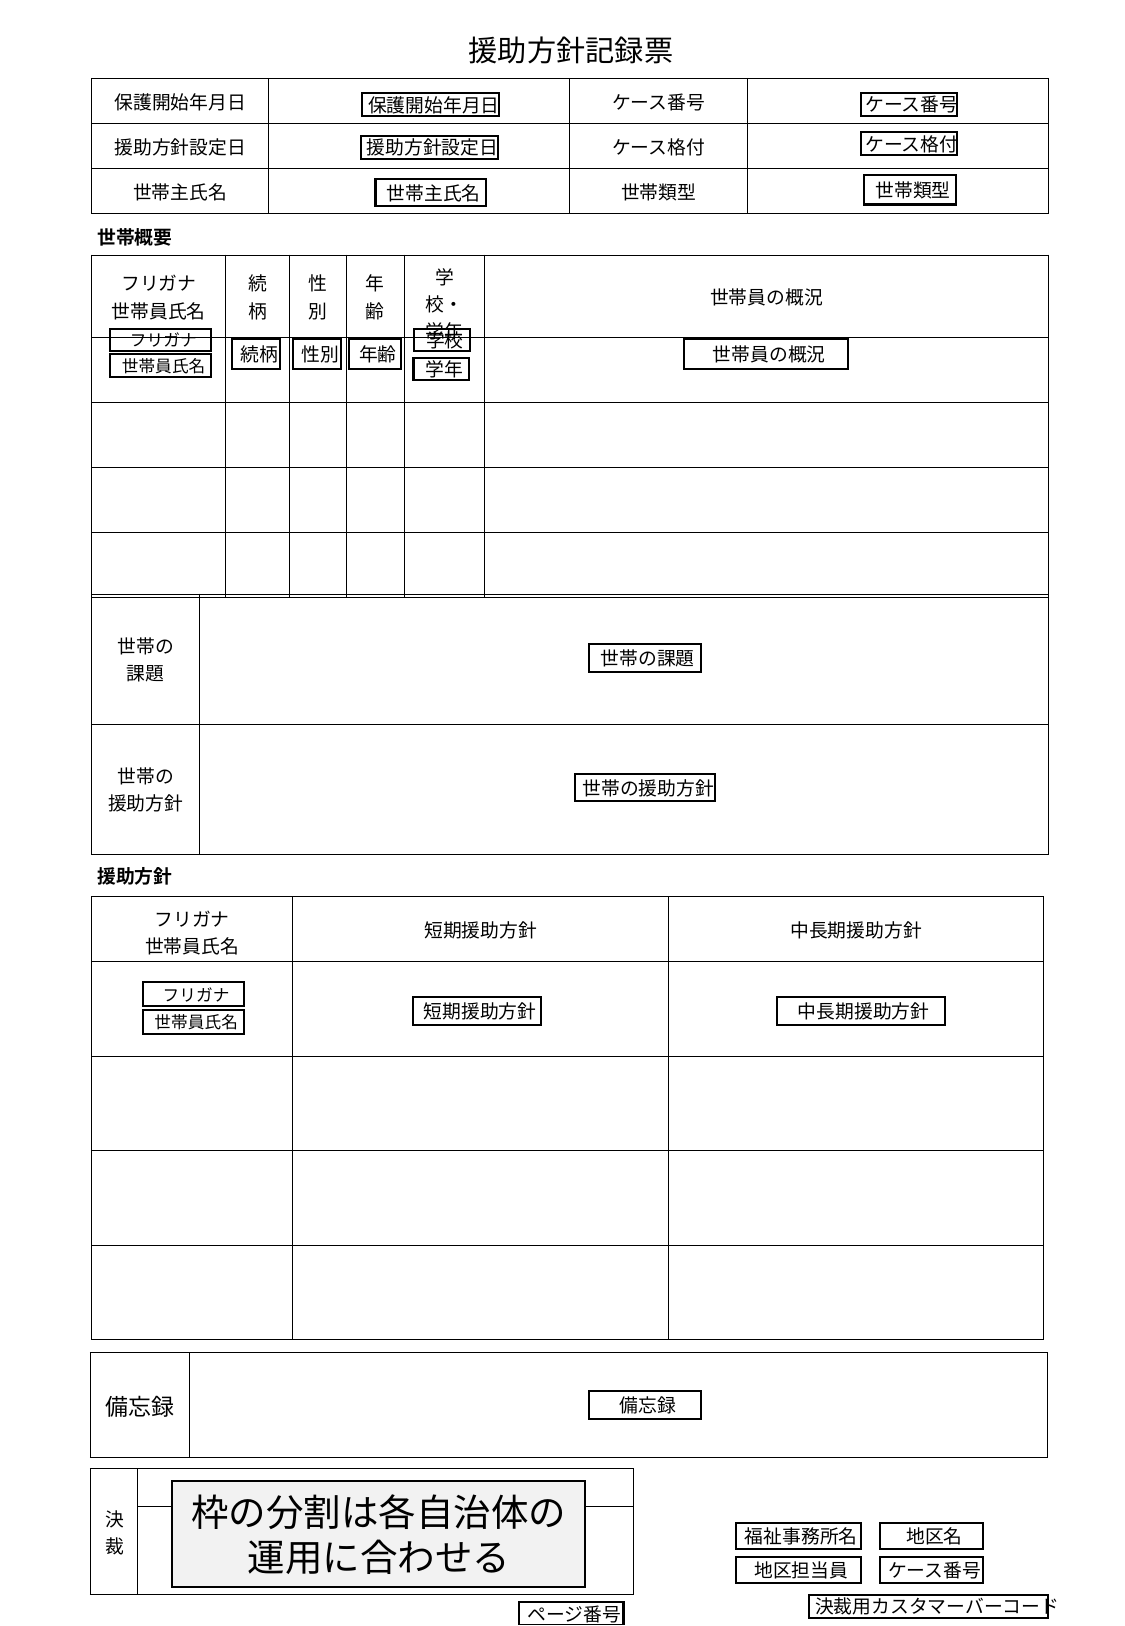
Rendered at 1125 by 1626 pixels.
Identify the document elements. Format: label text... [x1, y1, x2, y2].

text_box 世帯類型 [863, 174, 957, 206]
table_cell 世帯の 援助方針 [92, 725, 199, 854]
table_cell [405, 338, 484, 402]
table_header フリガナ 世帯員氏名 [92, 897, 292, 961]
text_box 世帯員氏名 [142, 1009, 245, 1035]
text_box ケース番号 [879, 1556, 984, 1584]
table_header 備忘録 [91, 1353, 189, 1457]
text_box ケース番号 [860, 92, 958, 117]
table_cell 世帯主氏名 [92, 169, 268, 213]
table_header 年齢 [347, 256, 404, 337]
table_cell [92, 1246, 292, 1339]
text_box 世帯員氏名 [109, 353, 212, 378]
table_cell [669, 962, 1043, 1056]
table_cell [293, 1246, 668, 1339]
table_header 短期援助方針 [293, 897, 668, 961]
table_cell [485, 338, 1048, 402]
text_box 世帯員の概況 [683, 338, 849, 370]
table_cell [293, 1057, 668, 1150]
table_cell 援助方針設定日 [92, 124, 268, 168]
table_cell [405, 468, 484, 532]
text_box ケース格付 [860, 131, 958, 156]
table_cell [405, 403, 484, 467]
table_header 世帯員の概況 [485, 256, 1048, 337]
table_cell [405, 533, 484, 597]
text_box 世帯の援助方針 [574, 773, 716, 802]
text_box 学校 [413, 328, 471, 352]
table_header 中長期援助方針 [669, 897, 1043, 961]
table_cell [92, 403, 225, 467]
table_cell [226, 338, 289, 402]
table_cell [92, 962, 292, 1056]
table_cell [92, 533, 225, 597]
table_header [269, 79, 569, 123]
table_cell [347, 468, 404, 532]
table_cell [226, 403, 289, 467]
text_box 援助方針記録票 [98, 24, 1044, 75]
table_header 性別 [290, 256, 346, 337]
text_box 短期援助方針 [412, 996, 542, 1026]
table_cell [485, 533, 1048, 597]
table_header 決裁 [91, 1469, 137, 1594]
text_box フリガナ [142, 981, 245, 1007]
table_header 保護開始年月日 [92, 79, 268, 123]
table_cell [290, 533, 346, 597]
text_box 世帯主氏名 [374, 178, 487, 207]
text_box 福祉事務所名 [735, 1522, 862, 1550]
table_cell [290, 403, 346, 467]
table_header フリガナ 世帯員氏名 [92, 256, 225, 337]
text_box 援助方針 [90, 863, 213, 889]
text_box ページ番号 [518, 1601, 625, 1625]
table_cell [290, 338, 346, 402]
text_box 地区担当員 [735, 1556, 862, 1584]
table_cell [669, 1246, 1043, 1339]
text_box 備忘録 [588, 1390, 702, 1420]
table_cell [485, 468, 1048, 532]
text_box 世帯の課題 [588, 643, 702, 673]
text_box フリガナ [109, 328, 212, 352]
table_cell [347, 533, 404, 597]
text_box 性別 [292, 338, 342, 370]
table_header ケース番号 [570, 79, 747, 123]
table_cell [226, 533, 289, 597]
table_cell [347, 403, 404, 467]
table_cell [485, 403, 1048, 467]
text_box 年齢 [348, 338, 402, 370]
table_cell [92, 468, 225, 532]
text_box 世帯概要 [90, 224, 213, 250]
table_cell [200, 725, 1048, 854]
table_cell [138, 1507, 633, 1594]
table_header [190, 1353, 1047, 1457]
table_cell 世帯類型 [570, 169, 747, 213]
text_box 中長期援助方針 [776, 996, 946, 1026]
table_header [200, 598, 1048, 724]
table_header [748, 79, 1048, 123]
table_cell [347, 338, 404, 402]
table_cell [269, 124, 569, 168]
table_cell [269, 169, 569, 213]
table_cell [293, 1151, 668, 1245]
table_cell [669, 1151, 1043, 1245]
text_box 援助方針設定日 [360, 135, 499, 160]
table_cell ケース格付 [570, 124, 747, 168]
text_box 決裁用カスタマーバーコード [808, 1594, 1049, 1619]
table_cell [92, 338, 225, 402]
text_box 地区名 [879, 1522, 984, 1550]
text_box 続柄 [231, 338, 281, 370]
table_header 続柄 [226, 256, 289, 337]
table_header 学校・学年 [405, 256, 484, 337]
table_cell [92, 1057, 292, 1150]
table_cell [290, 468, 346, 532]
table_cell [669, 1057, 1043, 1150]
table_cell [226, 468, 289, 532]
text_box 保護開始年月日 [361, 92, 500, 117]
text_box 枠の分割は各自治体の運用に合わせる [171, 1480, 586, 1588]
table_cell [748, 169, 1048, 213]
table_cell [293, 962, 668, 1056]
text_box 学年 [412, 357, 470, 381]
table_header [138, 1469, 633, 1506]
table_header 世帯の 課題 [92, 598, 199, 724]
table_cell [92, 1151, 292, 1245]
table_cell [748, 124, 1048, 168]
